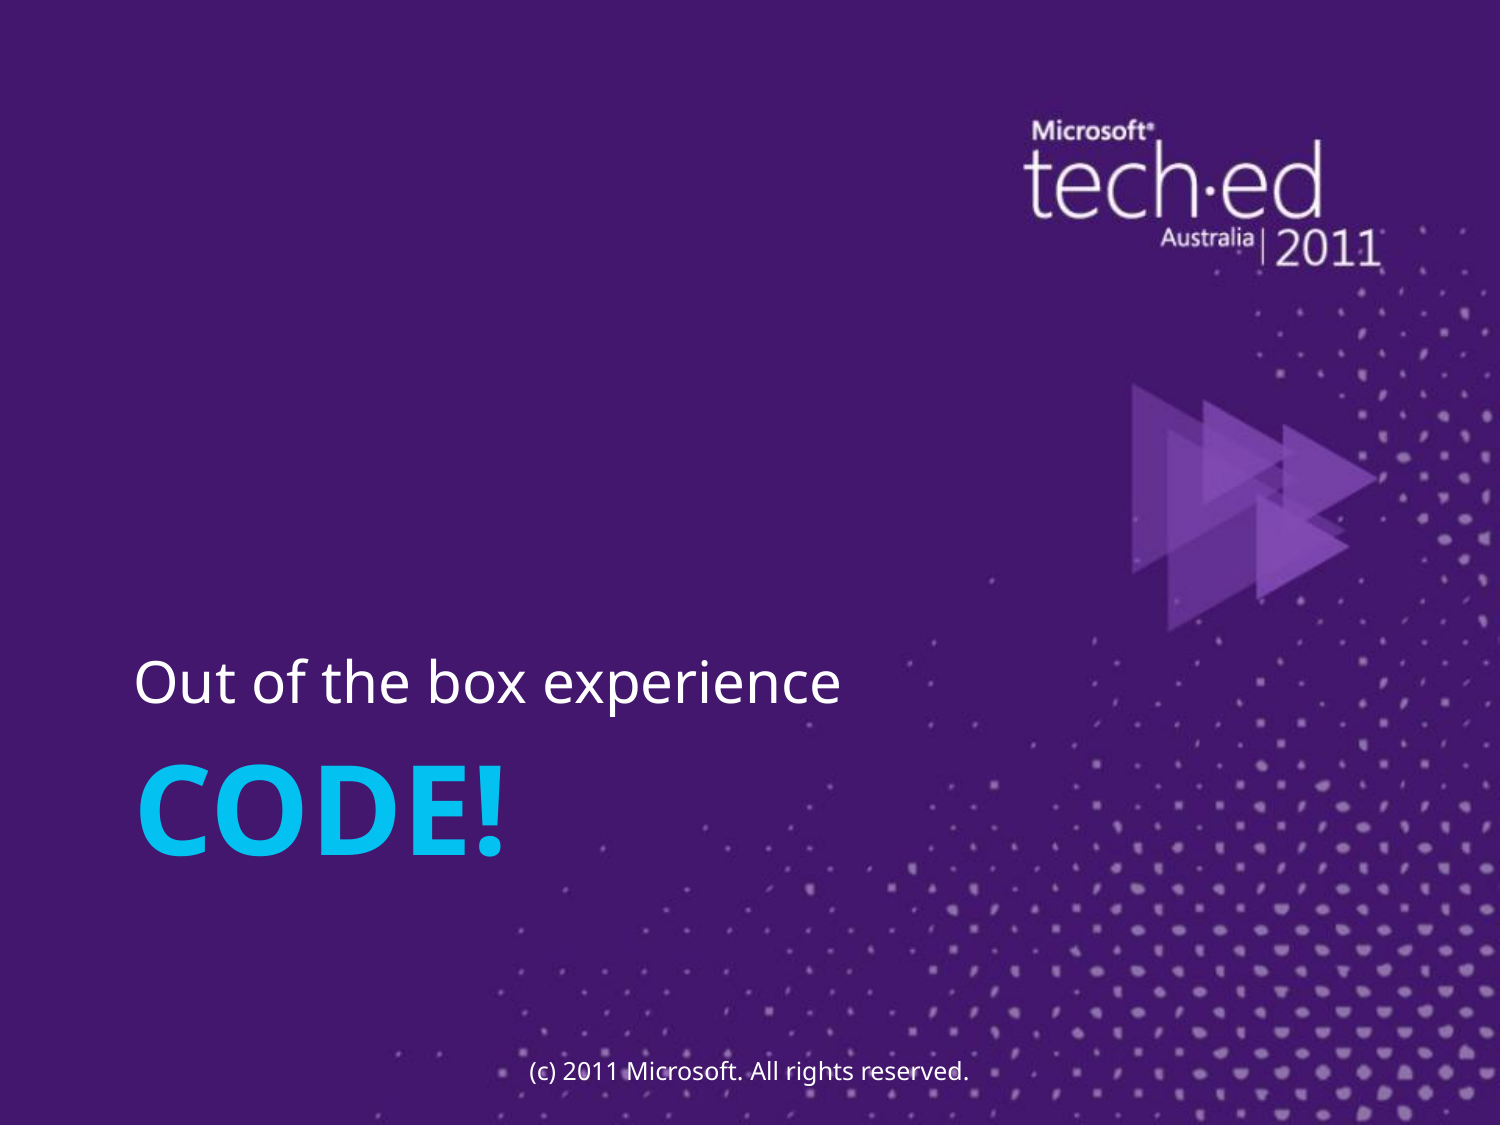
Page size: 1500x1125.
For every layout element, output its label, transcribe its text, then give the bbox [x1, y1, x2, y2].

list Out of the box experience [118, 476, 1394, 723]
title Code! [118, 723, 1394, 947]
picture [0, 0, 1500, 1125]
footer (c) 2011 Microsoft. All rights reserved. [512, 1042, 988, 1103]
